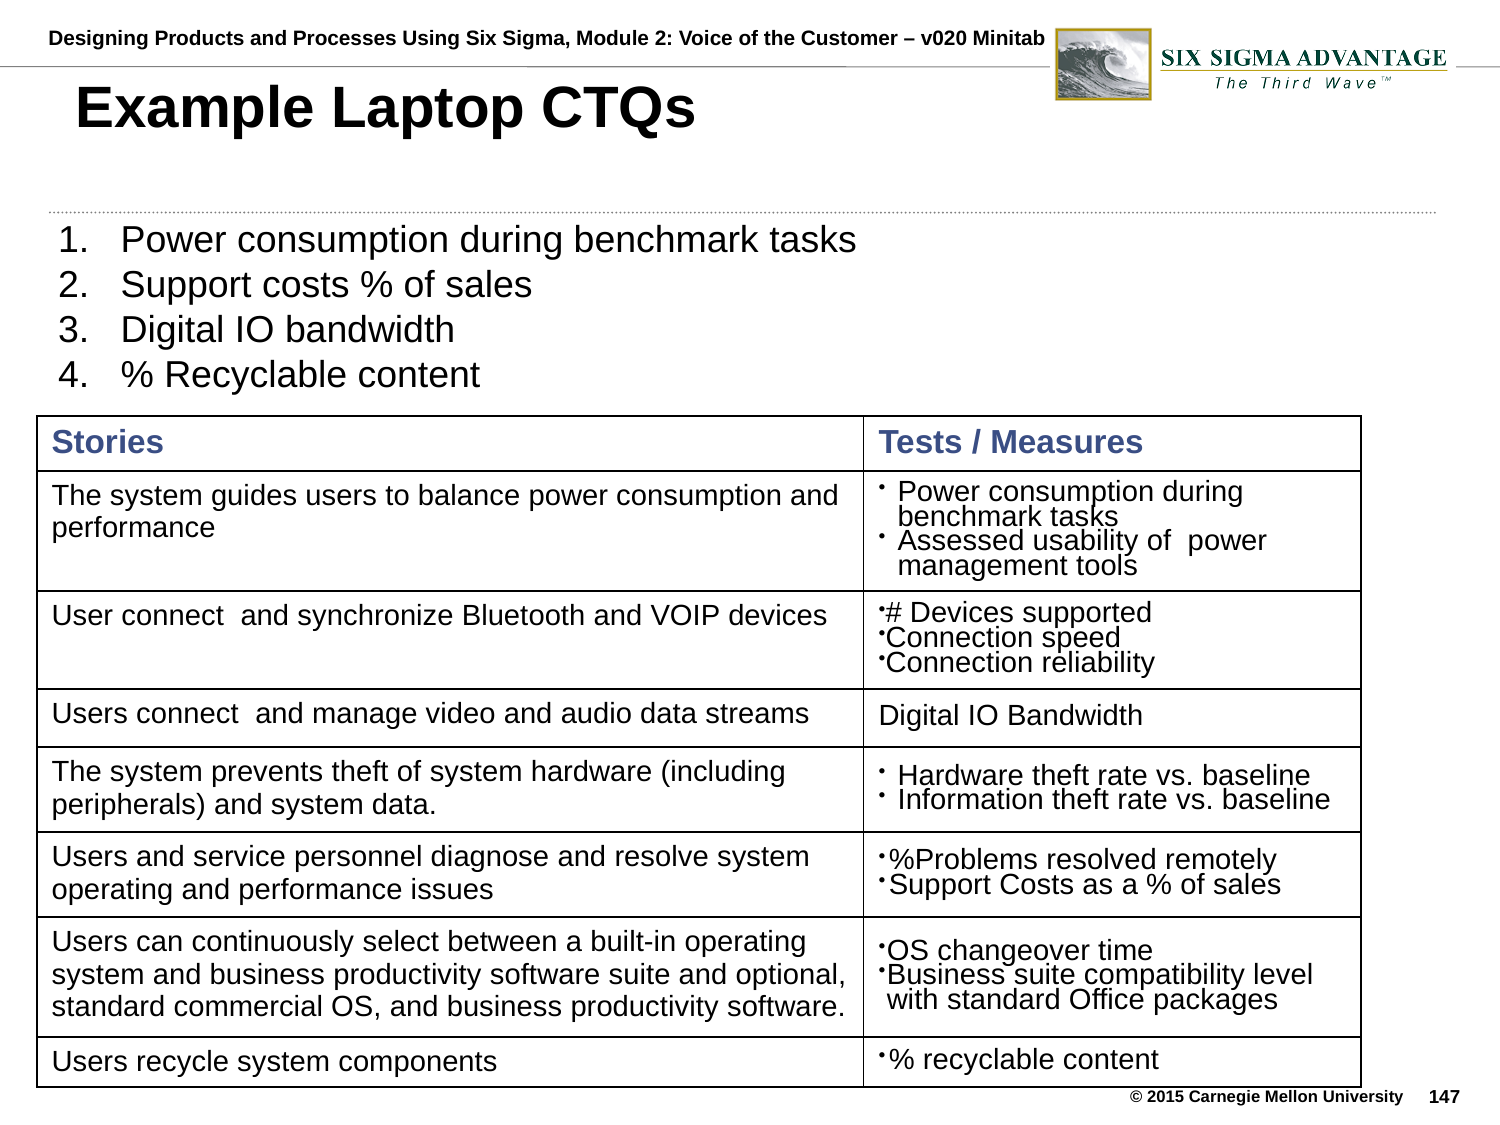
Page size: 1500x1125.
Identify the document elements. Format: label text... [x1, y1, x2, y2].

table_cell Users and service personnel diagnose and resolve system operating and performance issues [38, 833, 863, 916]
table_cell Digital IO Bandwidth [864, 690, 1360, 746]
table_cell Users can continuously select between a built-in operating system and business productivity software suite and optional, standard commercial OS, and business productivity software. [38, 918, 863, 1036]
table_cell Hardware theft rate vs. baseline Information theft rate vs. baseline [864, 748, 1360, 831]
table_cell OS changeover time Business suite compatibility level with standard Office packages [864, 918, 1360, 1036]
table_cell # Devices supported Connection speed Connection reliability [864, 592, 1360, 688]
text_box Power consumption during benchmark tasks Support costs % of sales Digital IO bandwidth % Recyclable content [43, 207, 1220, 403]
table_cell The system guides users to balance power consumption and performance [38, 472, 863, 590]
table_cell Users recycle system components [38, 1038, 863, 1086]
table_cell User connect and synchronize Bluetooth and VOIP devices [38, 592, 863, 688]
table_cell Users connect and manage video and audio data streams [38, 690, 863, 746]
table_cell The system prevents theft of system hardware (including peripherals) and system data. [38, 748, 863, 831]
table_header Tests / Measures [864, 417, 1360, 470]
table_header Stories [38, 417, 863, 470]
table_cell %Problems resolved remotely Support Costs as a % of sales [864, 833, 1360, 916]
table_cell % recyclable content [864, 1038, 1360, 1086]
picture [1049, 24, 1456, 104]
table_cell Power consumption during benchmark tasks Assessed usability of power management tools [864, 472, 1360, 590]
title Example Laptop CTQs [60, 74, 1336, 146]
